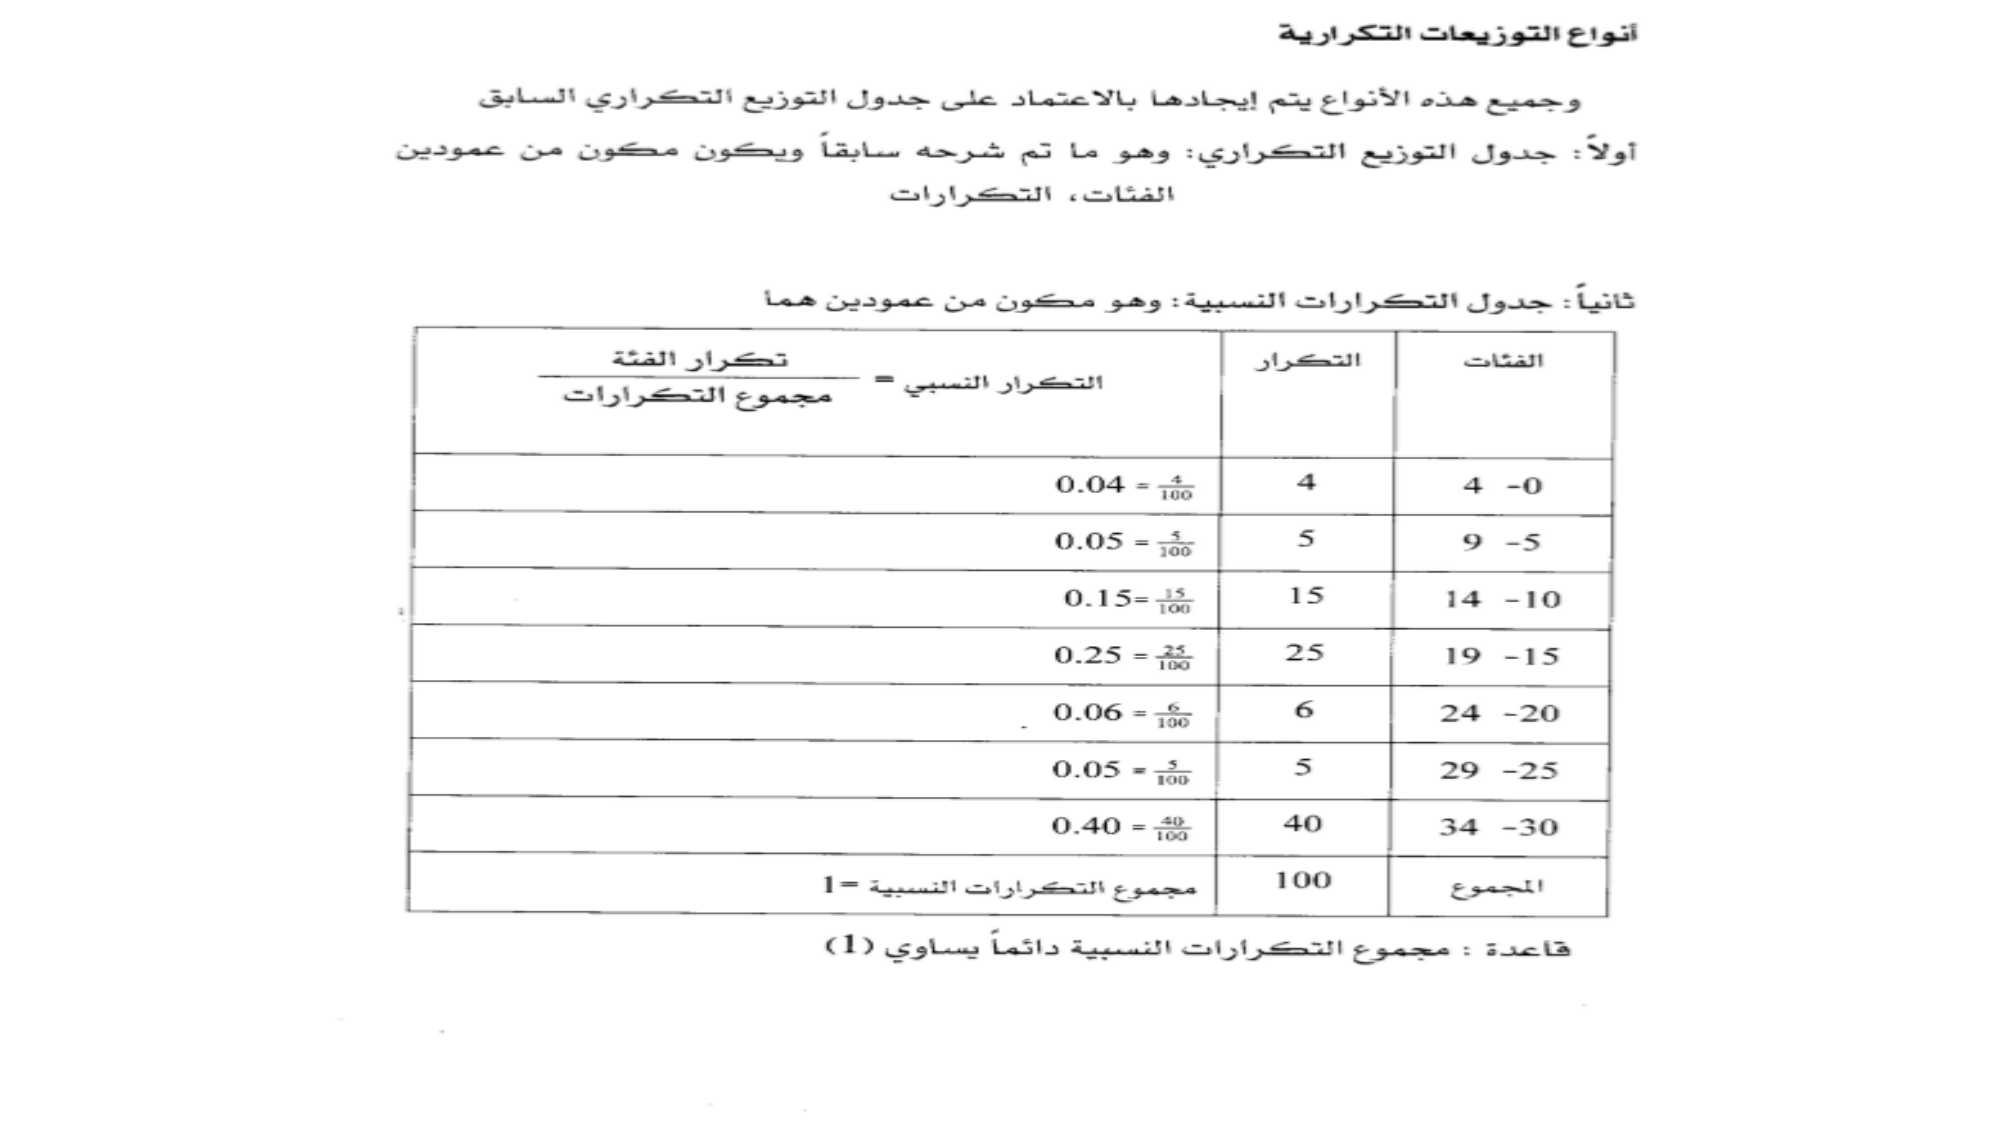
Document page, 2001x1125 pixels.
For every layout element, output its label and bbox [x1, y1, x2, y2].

picture [320, 0, 1729, 1125]
